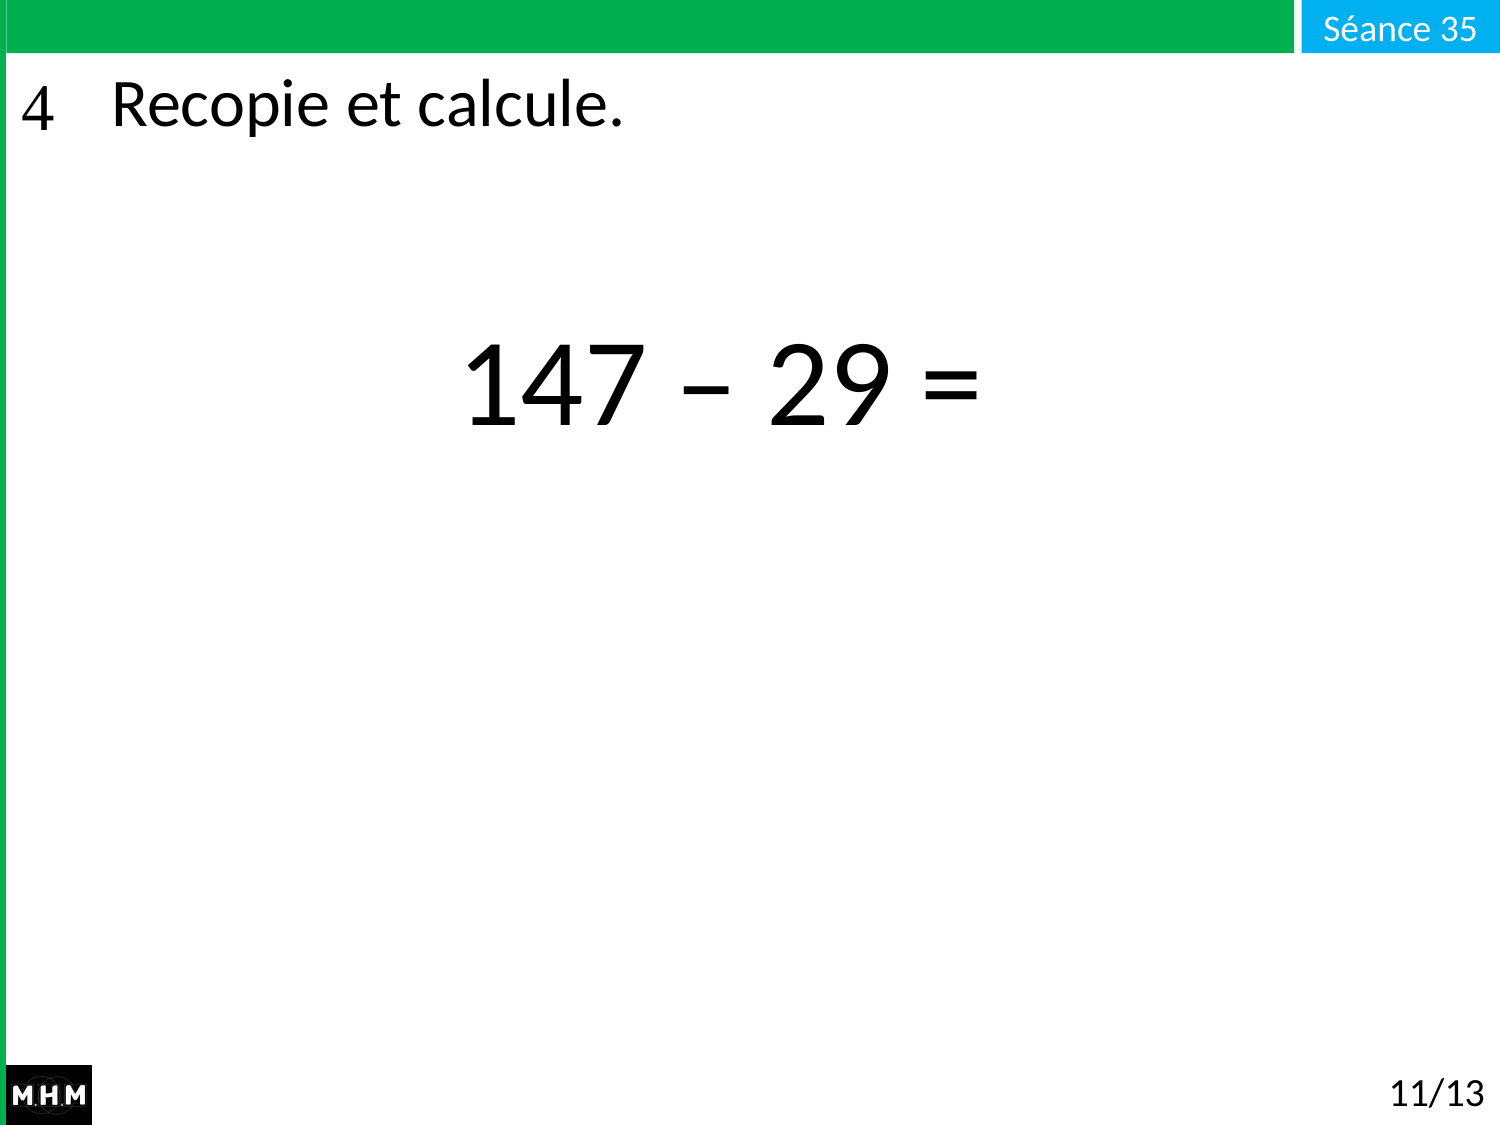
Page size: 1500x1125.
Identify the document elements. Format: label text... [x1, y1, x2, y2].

list 11/13 [1373, 1064, 1500, 1125]
title Recopie et calcule. [96, 60, 1391, 150]
text_box 147 – 29 = [442, 292, 1243, 458]
picture [6, 1065, 92, 1125]
